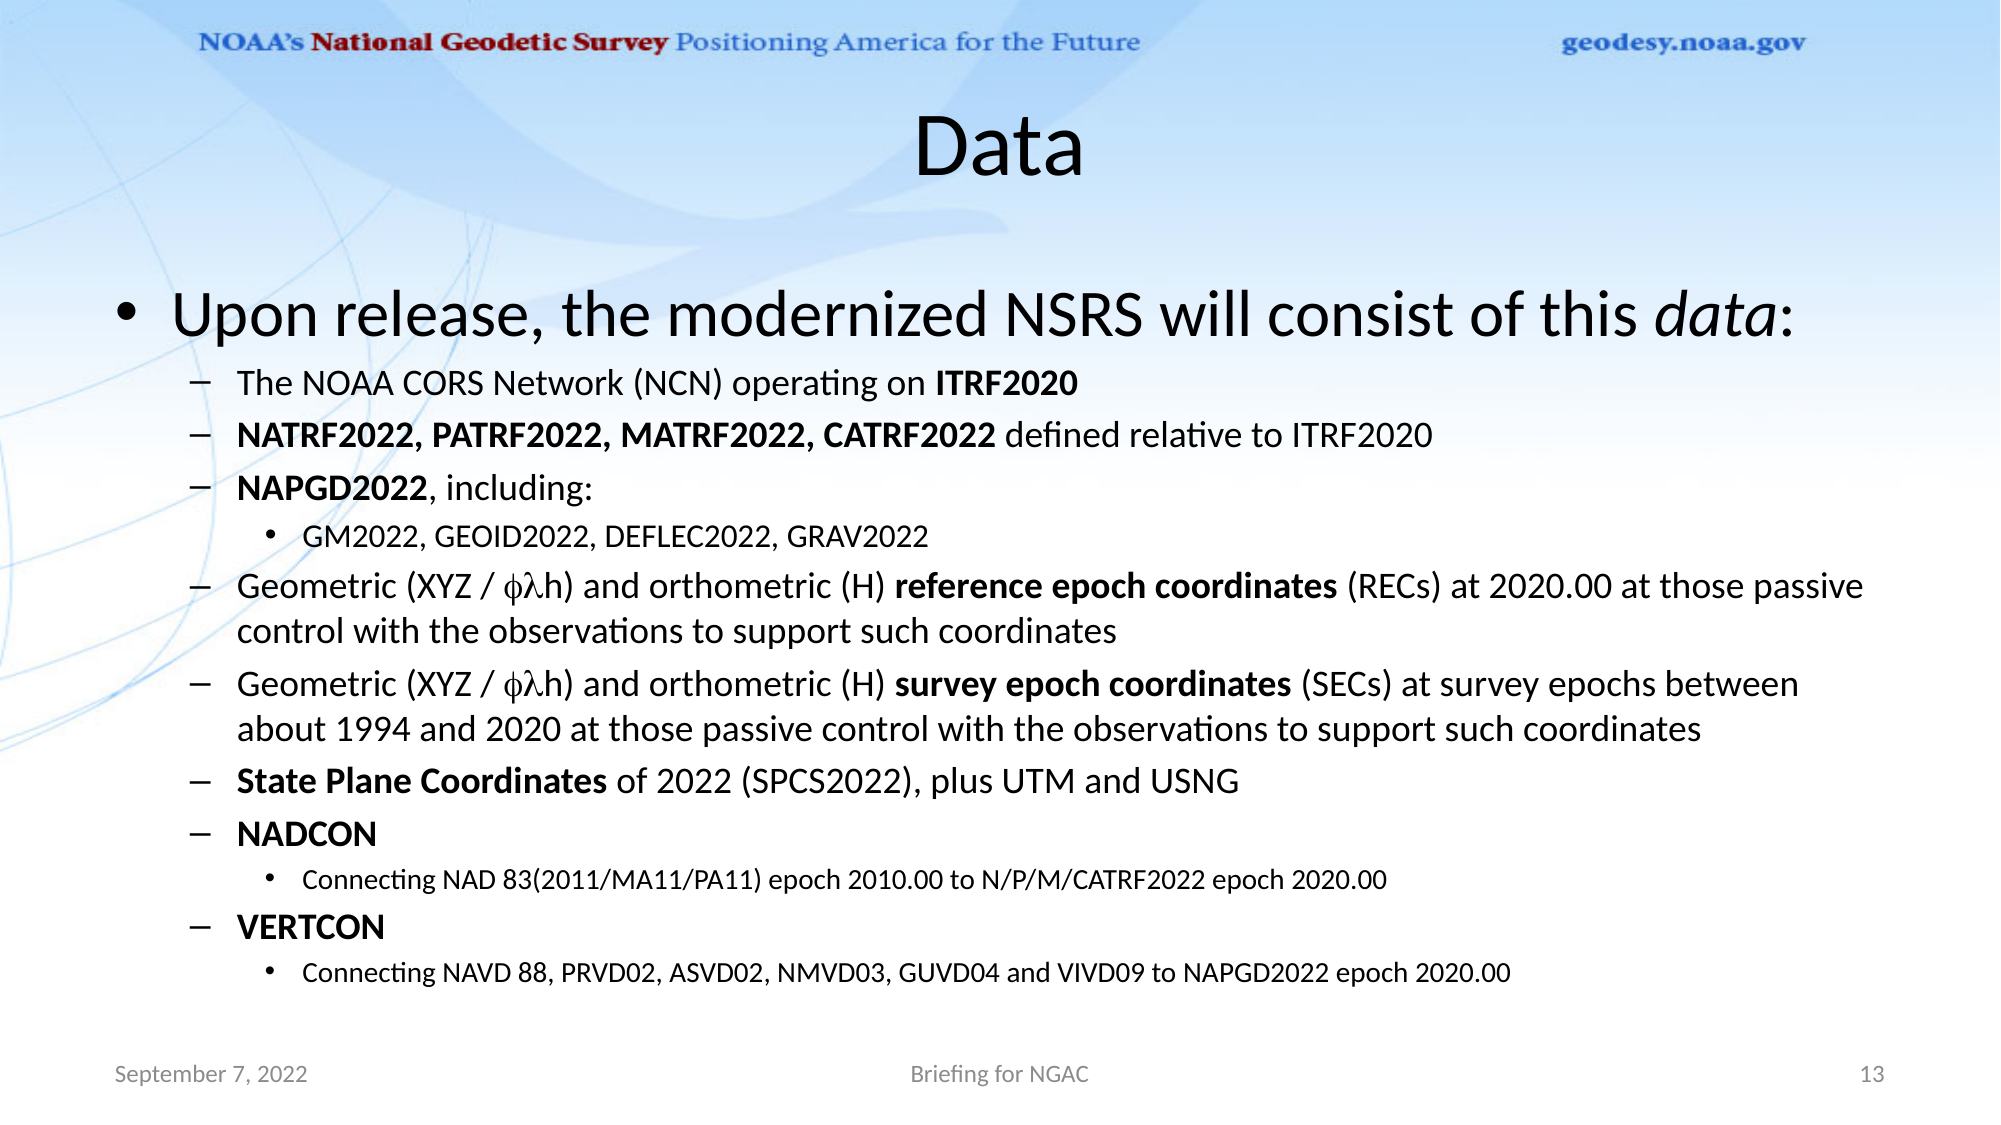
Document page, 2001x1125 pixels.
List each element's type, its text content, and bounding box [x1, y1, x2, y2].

picture [0, 0, 2001, 1125]
list Upon release, the modernized NSRS will consist of this data: The NOAA CORS Network (NCN) operating on ITRF2020 NATRF2022, PATRF2022, MATRF2022, CATRF2022 defined relative to ITRF2020 NAPGD2022, including: GM2022, GEOID2022, DEFLEC2022, GRAV2022 Geometric (XYZ / flh) and orthometric (H) reference epoch coordinates (RECs) at 2020.00 at those passive control with the observations to support such coordinates Geometric (XYZ / flh) and orthometric (H) survey epoch coordinates (SECs) at survey epochs between about 1994 and 2020 at those passive control with the observations to support such coordinates State Plane Coordinates of 2022 (SPCS2022), plus UTM and USNG NADCON Connecting NAD 83(2011/MA11/PA11) epoch 2010.00 to N/P/M/CATRF2022 epoch 2020.00 VERTCON Connecting NAVD 88, PRVD02, ASVD02, NMVD03, GUVD04 and VIVD09 to NAPGD2022 epoch 2020.00 [99, 262, 1900, 1005]
footer Briefing for NGAC [683, 1042, 1317, 1103]
title Data [99, 45, 1900, 233]
slide_number 13 [1433, 1042, 1900, 1103]
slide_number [99, 1042, 567, 1103]
